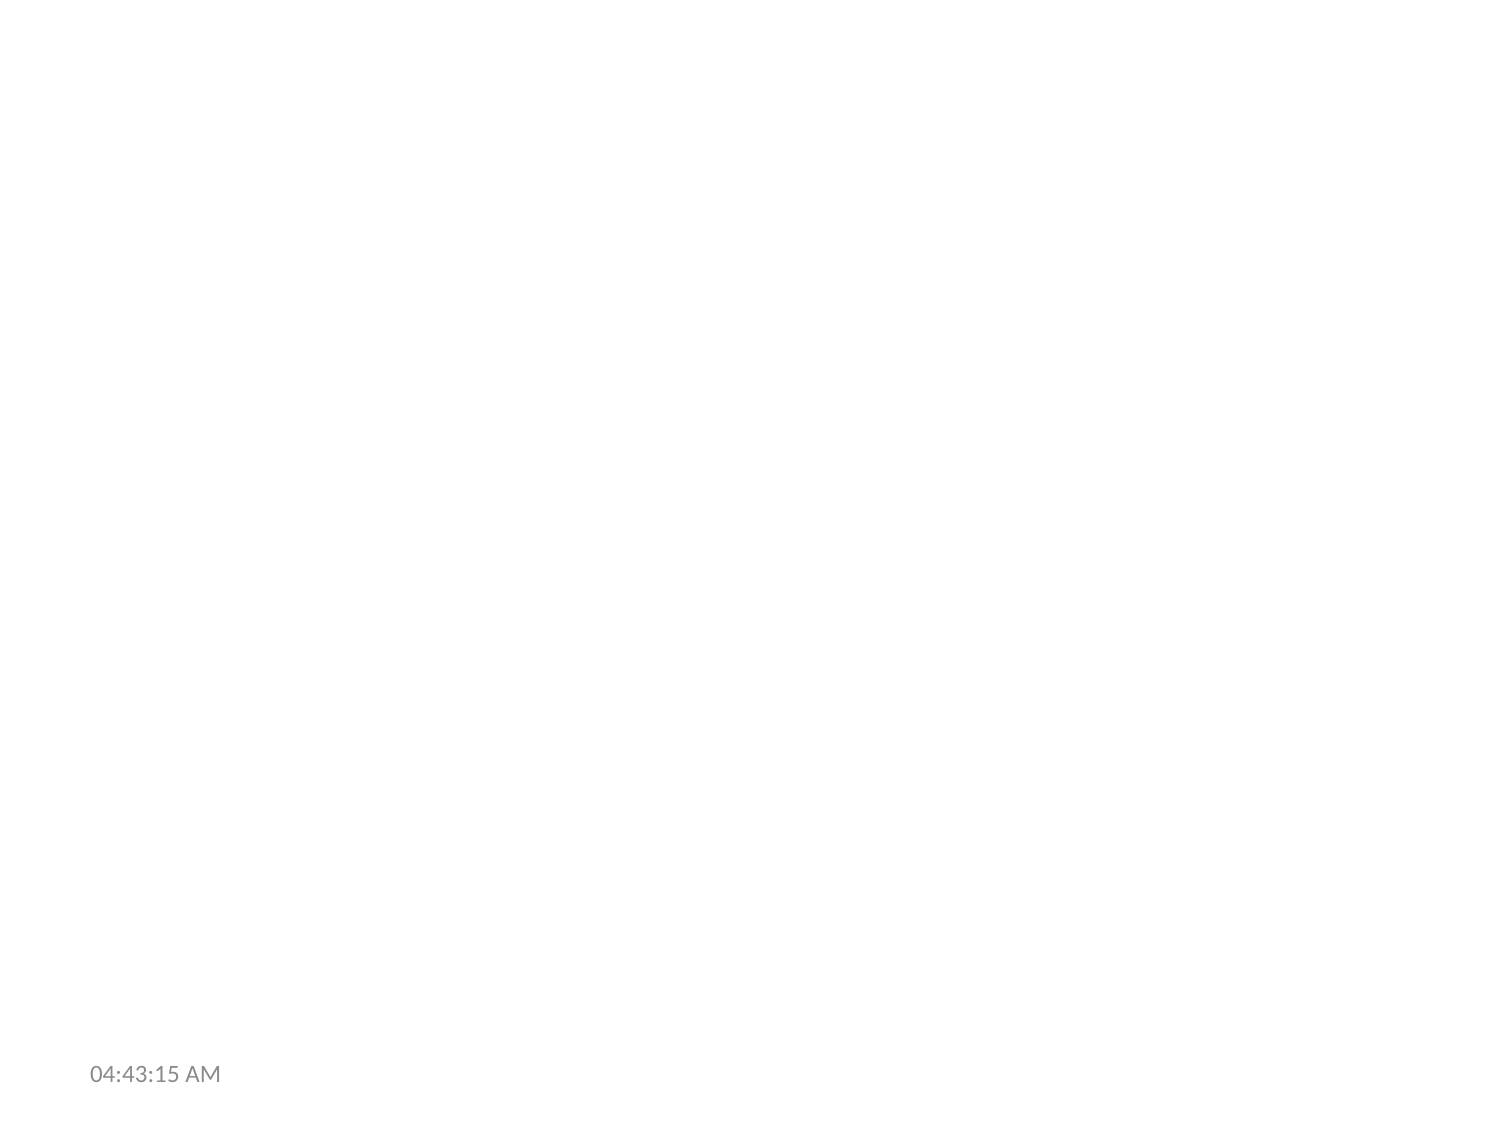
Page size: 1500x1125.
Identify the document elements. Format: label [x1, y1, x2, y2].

slide_number [75, 1042, 425, 1103]
